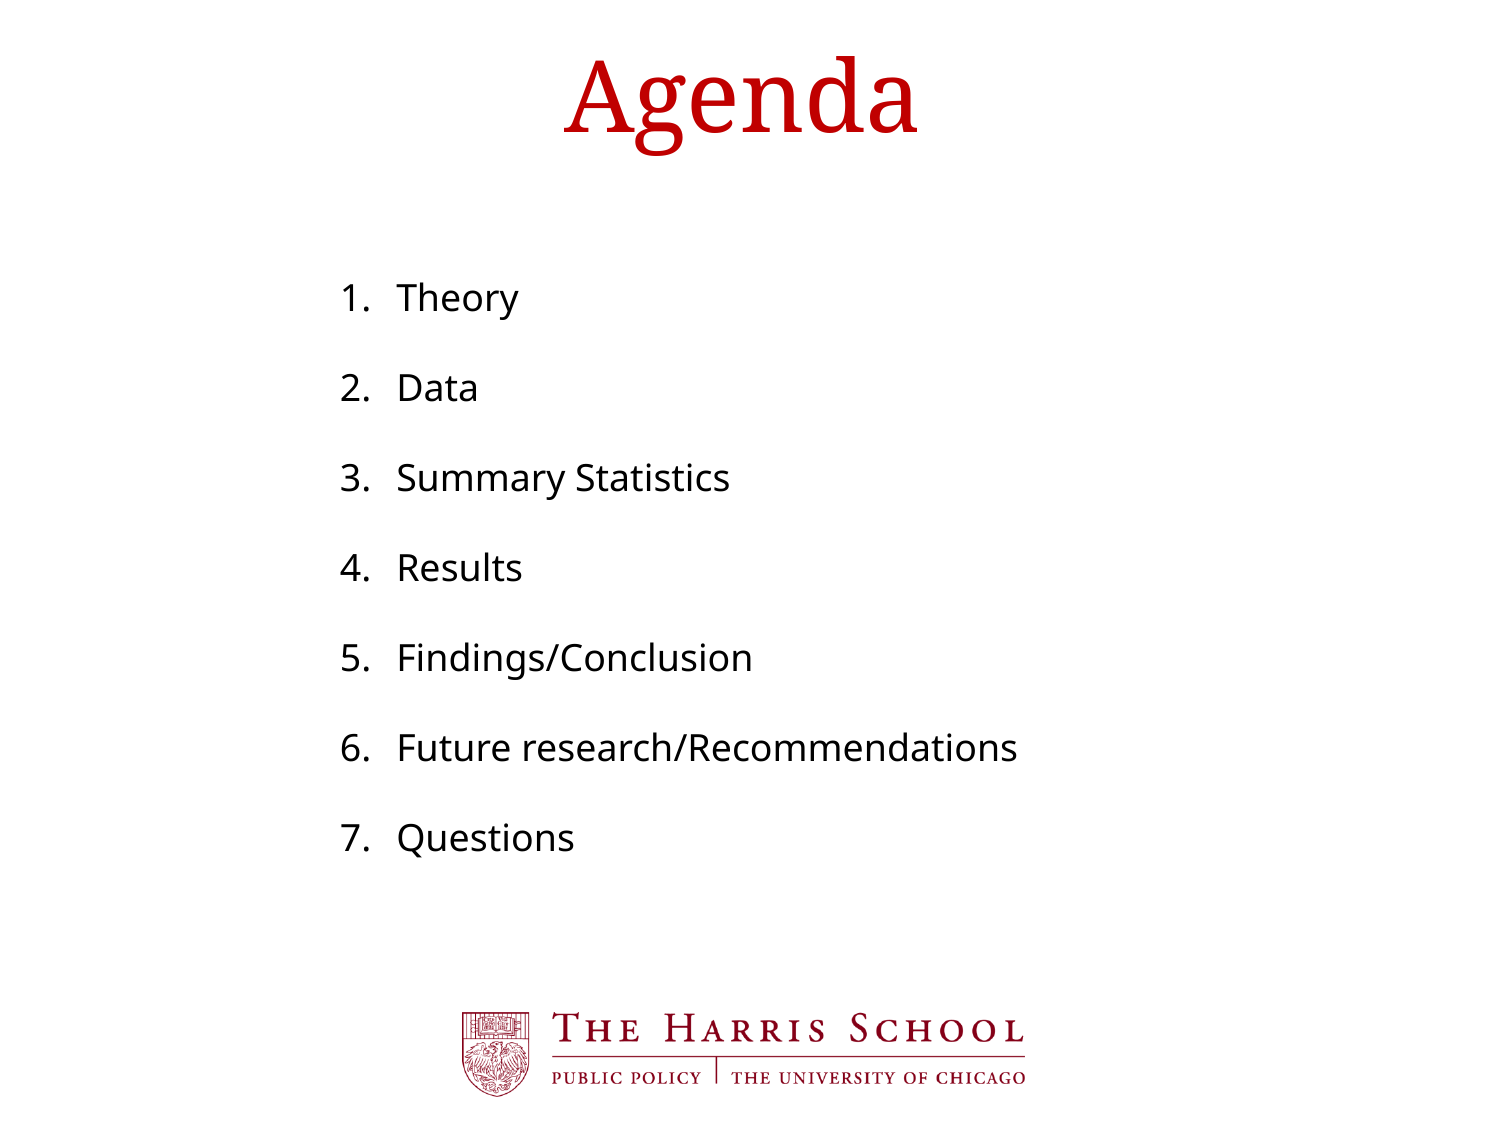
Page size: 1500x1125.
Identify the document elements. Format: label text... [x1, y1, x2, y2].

text_box Theory Data Summary Statistics Results Findings/Conclusion Future research/Recommendations Questions [324, 221, 1113, 867]
text_box Agenda [74, 24, 1413, 160]
picture [462, 1012, 1026, 1097]
